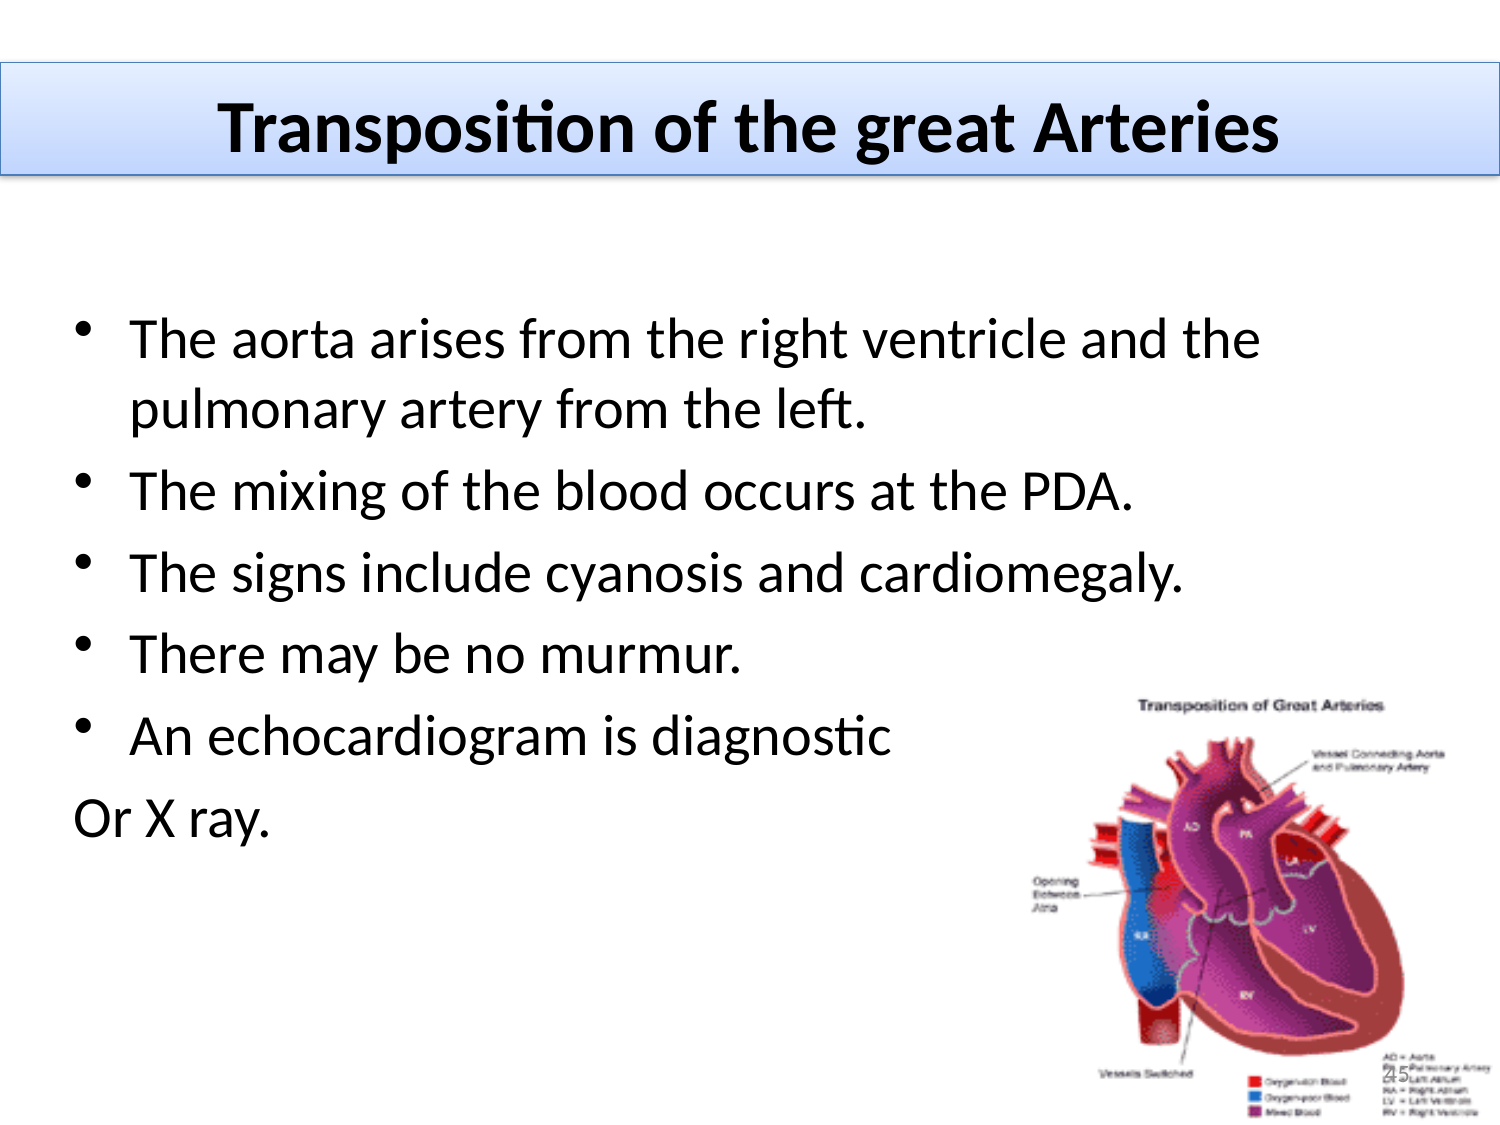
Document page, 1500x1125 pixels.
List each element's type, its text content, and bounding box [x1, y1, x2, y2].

text_box Transposition of the great Arteries [0, 62, 1500, 176]
text_box The aorta arises from the right ventricle and the pulmonary artery from the left. The mixing of the blood occurs at the PDA. The signs include cyanosis and cardiomegaly. There may be no murmur. An echocardiogram is diagnostic Or X ray. [58, 292, 1453, 1081]
picture [1024, 687, 1500, 1125]
